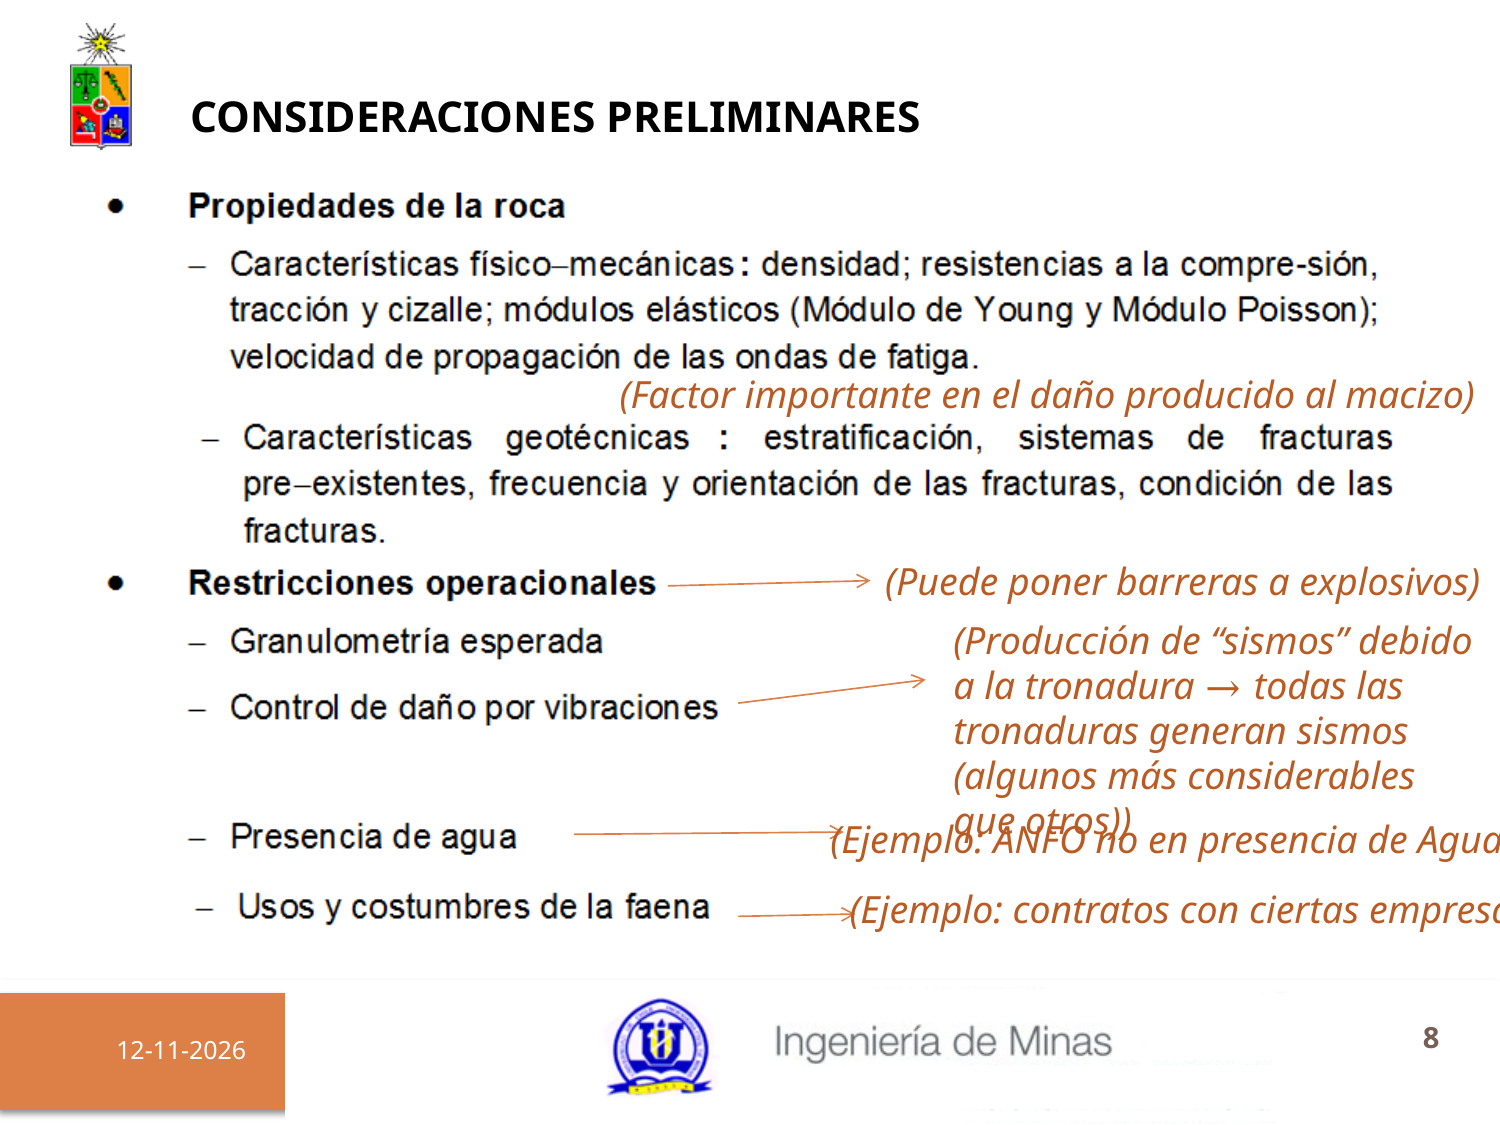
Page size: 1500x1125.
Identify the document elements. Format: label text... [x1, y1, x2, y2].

text_box (Puede poner barreras a explosivos) [1406, 550, 1496, 609]
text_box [667, 580, 903, 587]
picture [187, 421, 1436, 554]
picture [285, 980, 1500, 1125]
text_box (Ejemplo: ANFO no en presencia de Agua) [815, 808, 1500, 869]
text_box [737, 913, 856, 917]
text_box (Ejemplo: contratos con ciertas empresas) [834, 878, 1500, 939]
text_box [573, 831, 844, 835]
text_box Consideraciones preliminares [175, 81, 1266, 148]
picture [105, 819, 1412, 863]
picture [105, 691, 1408, 730]
picture [116, 890, 1421, 930]
picture [105, 562, 1403, 670]
picture [69, 23, 1437, 386]
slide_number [12, 995, 279, 1108]
text_box (Factor importante en el daño producido al macizo) [604, 363, 1491, 423]
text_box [737, 679, 927, 704]
text_box (Producción de “sismos” debido a la tronadura → todas las tronaduras generan sismos (algunos más considerables que otros)) [938, 609, 1500, 808]
